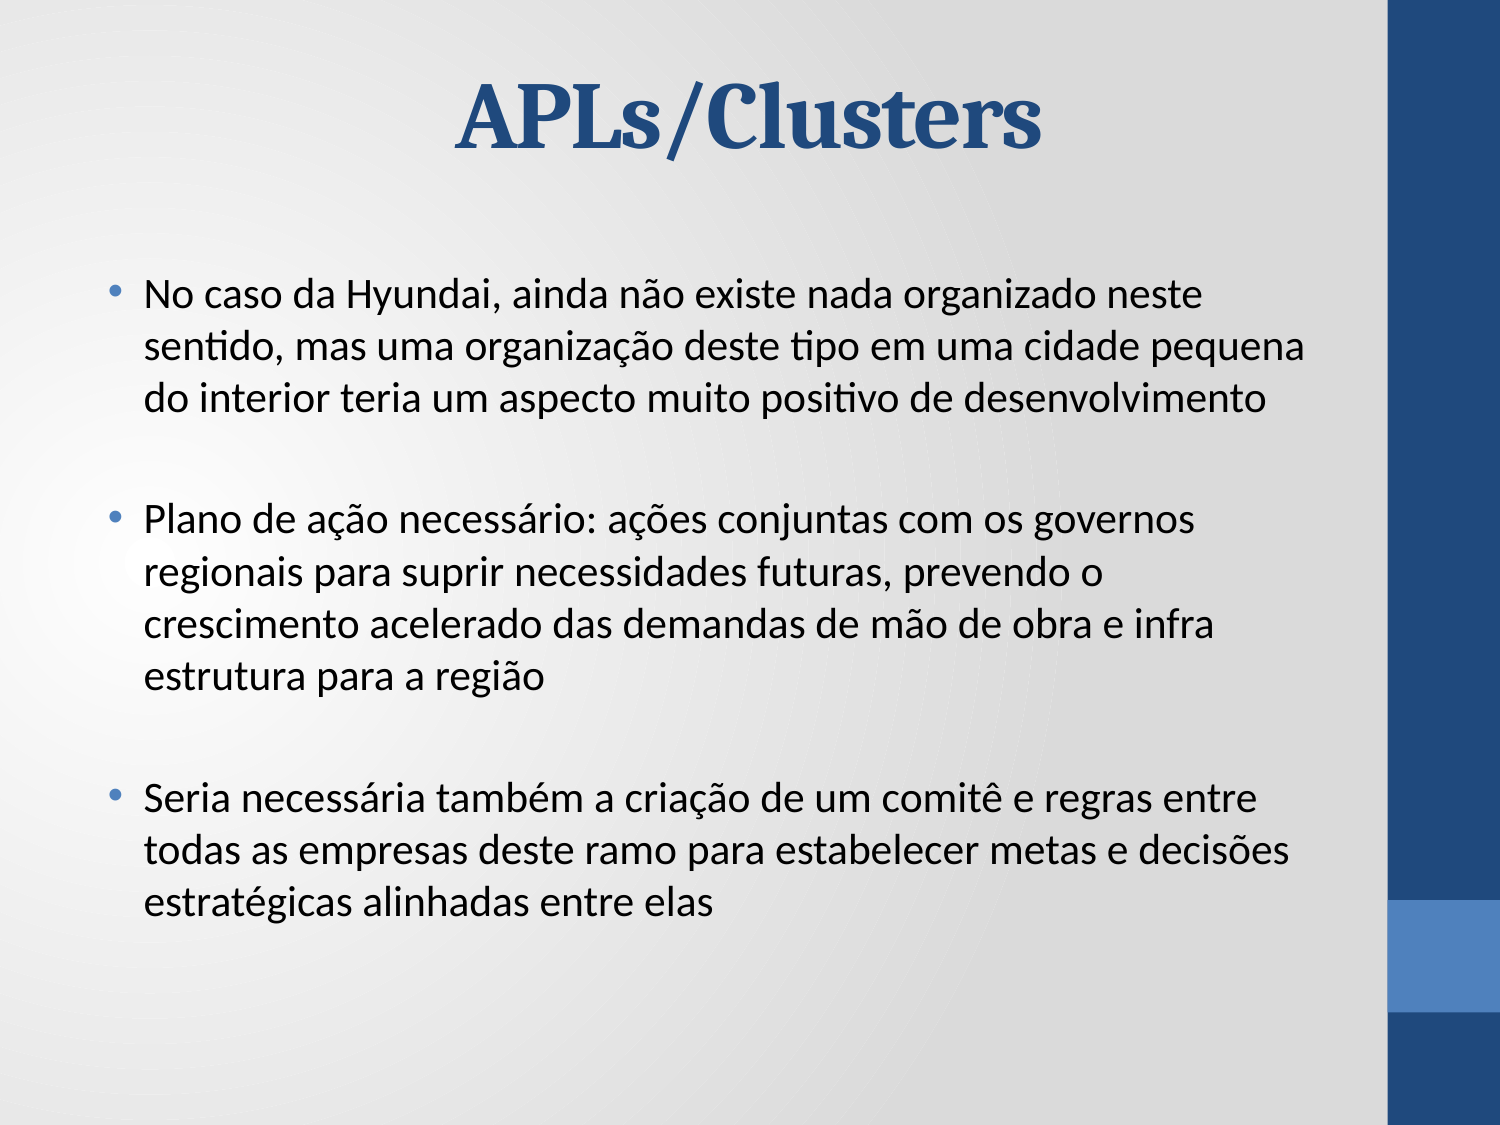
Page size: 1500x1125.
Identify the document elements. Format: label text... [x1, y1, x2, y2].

list No caso da Hyundai, ainda não existe nada organizado neste sentido, mas uma organização deste tipo em uma cidade pequena do interior teria um aspecto muito positivo de desenvolvimento Plano de ação necessário: ações conjuntas com os governos regionais para suprir necessidades futuras, prevendo o crescimento acelerado das demandas de mão de obra e infra estrutura para a região Seria necessária também a criação de um comitê e regras entre todas as empresas deste ramo para estabelecer metas e decisões estratégicas alinhadas entre elas [75, 196, 1329, 988]
title APLs/Clusters [75, 0, 1425, 185]
